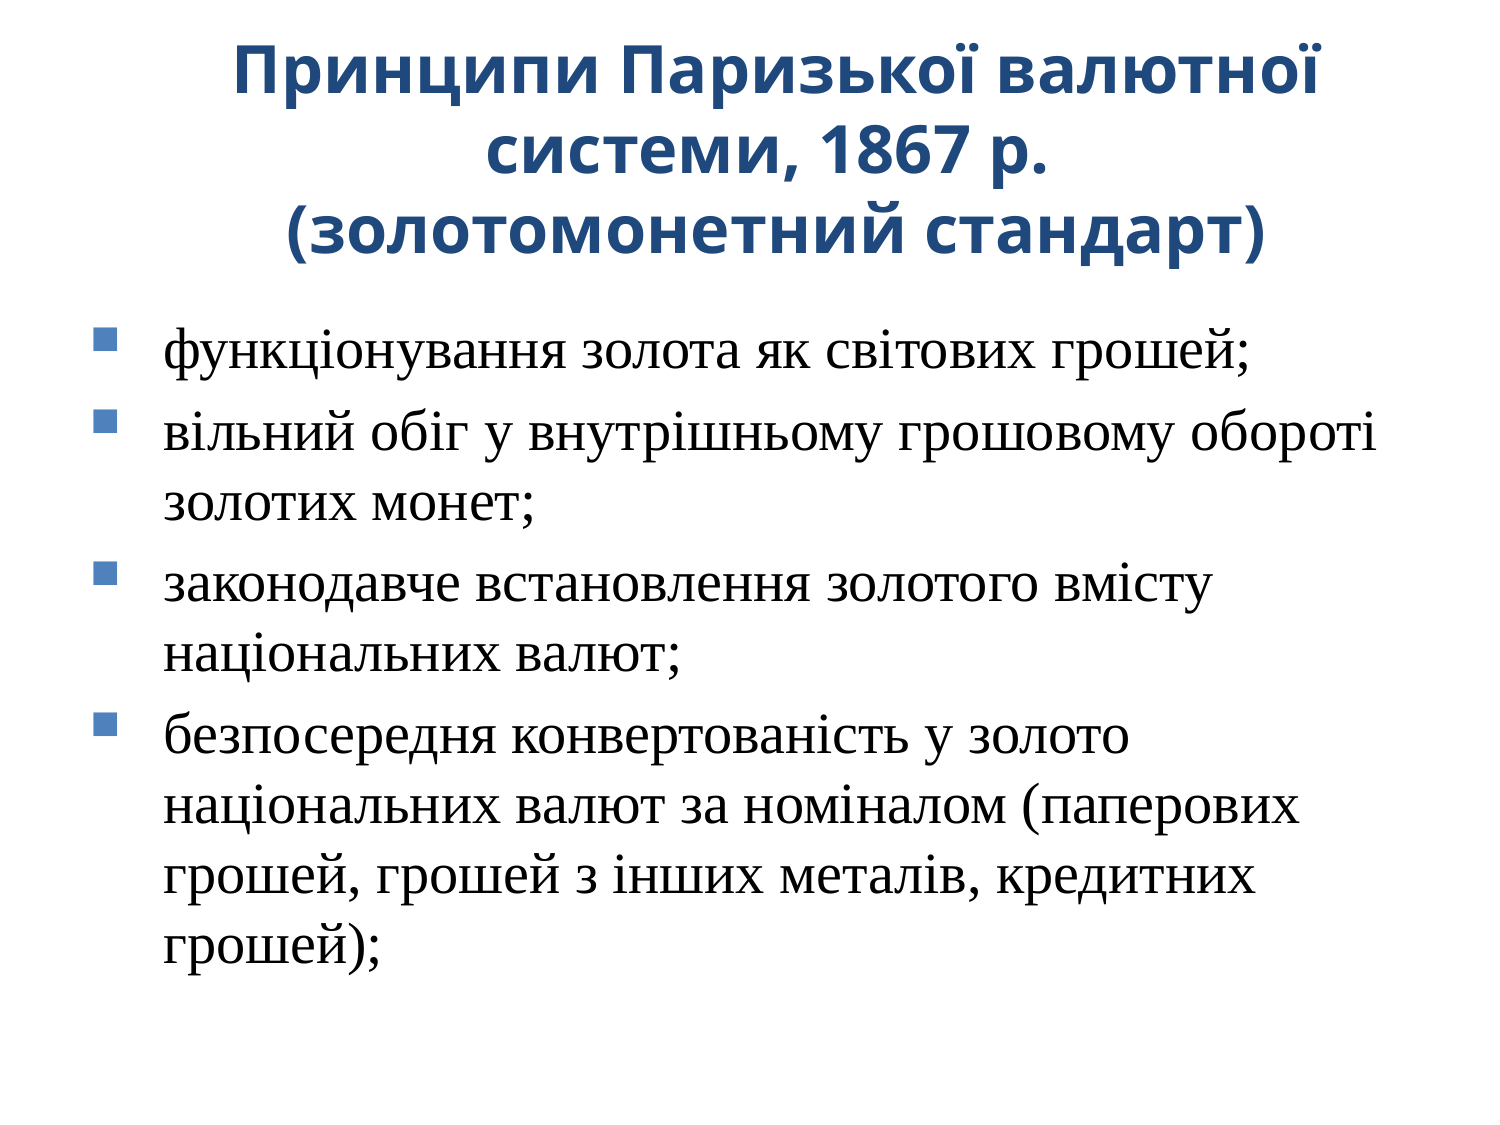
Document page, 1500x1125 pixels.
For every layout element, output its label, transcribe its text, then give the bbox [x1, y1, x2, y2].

text_box функціонування золота як світових грошей; вільний обіг у внутрішньому грошовому обороті золотих монет; законодавче встановлення золотого вмісту національних валют; безпосередня конвертованість у золото національних валют за номіналом (паперових грошей, грошей з інших металів, кредитних грошей); [74, 302, 1425, 1083]
text_box Принципи Паризької валютної системи, 1867 р. (золотомонетний стандарт) [53, 42, 1500, 275]
